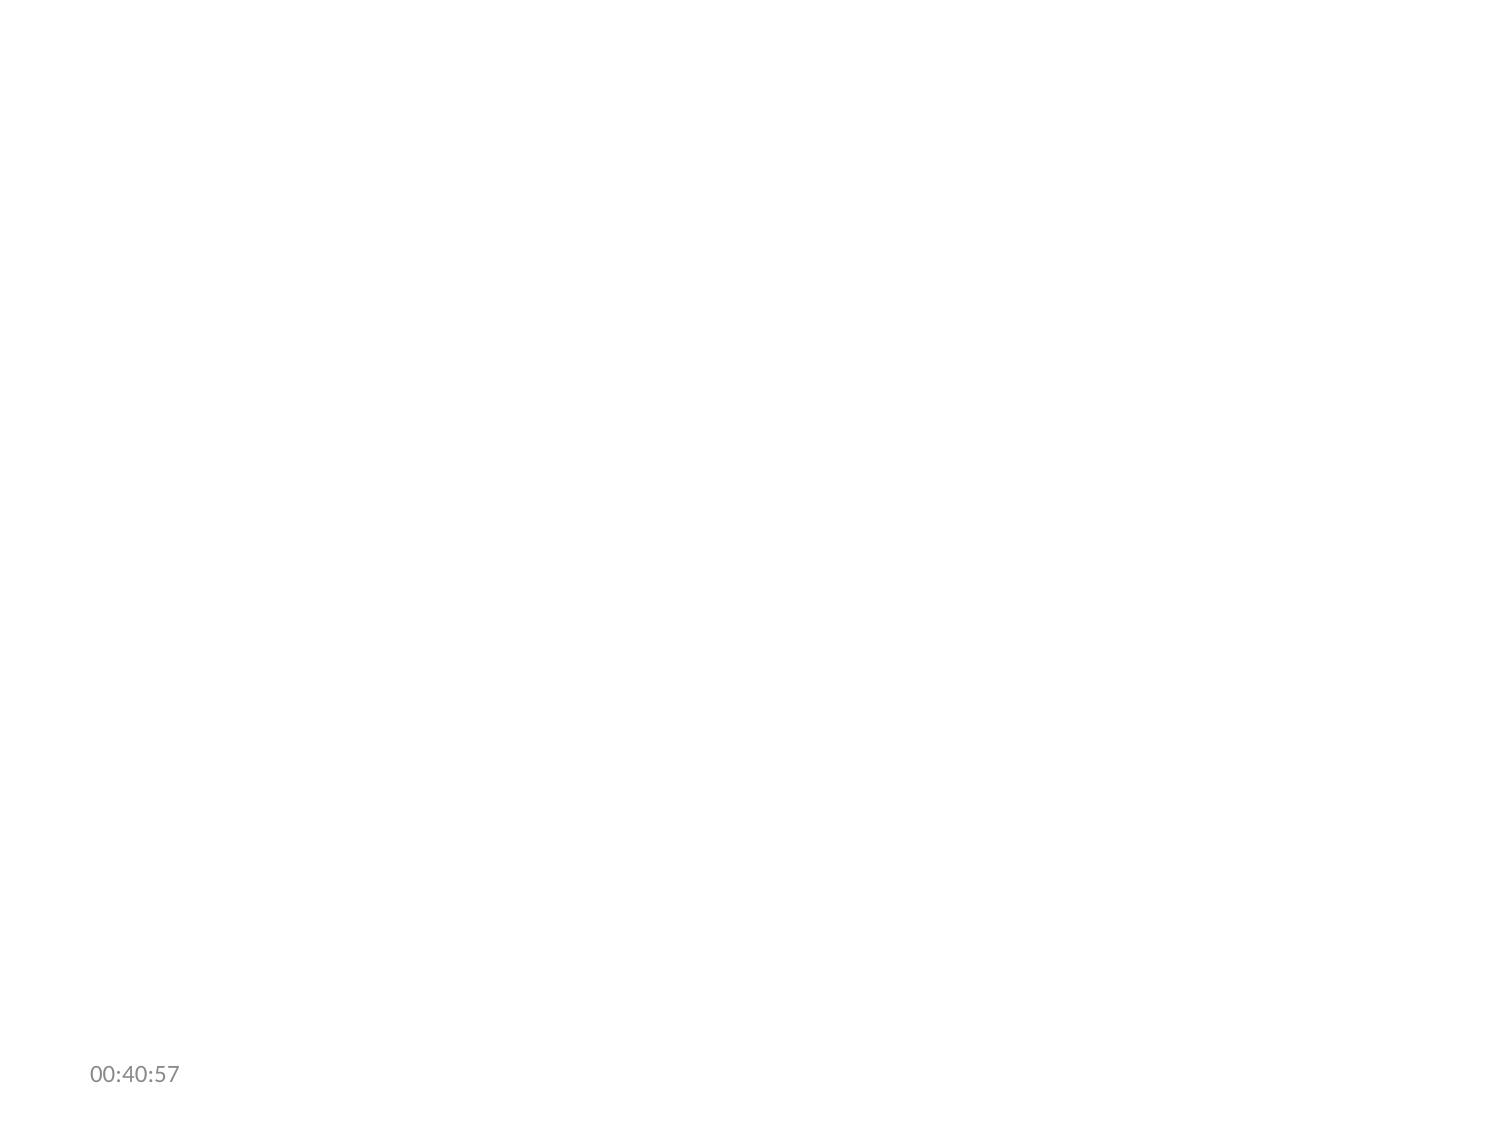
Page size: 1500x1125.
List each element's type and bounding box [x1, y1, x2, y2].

slide_number [75, 1042, 425, 1103]
